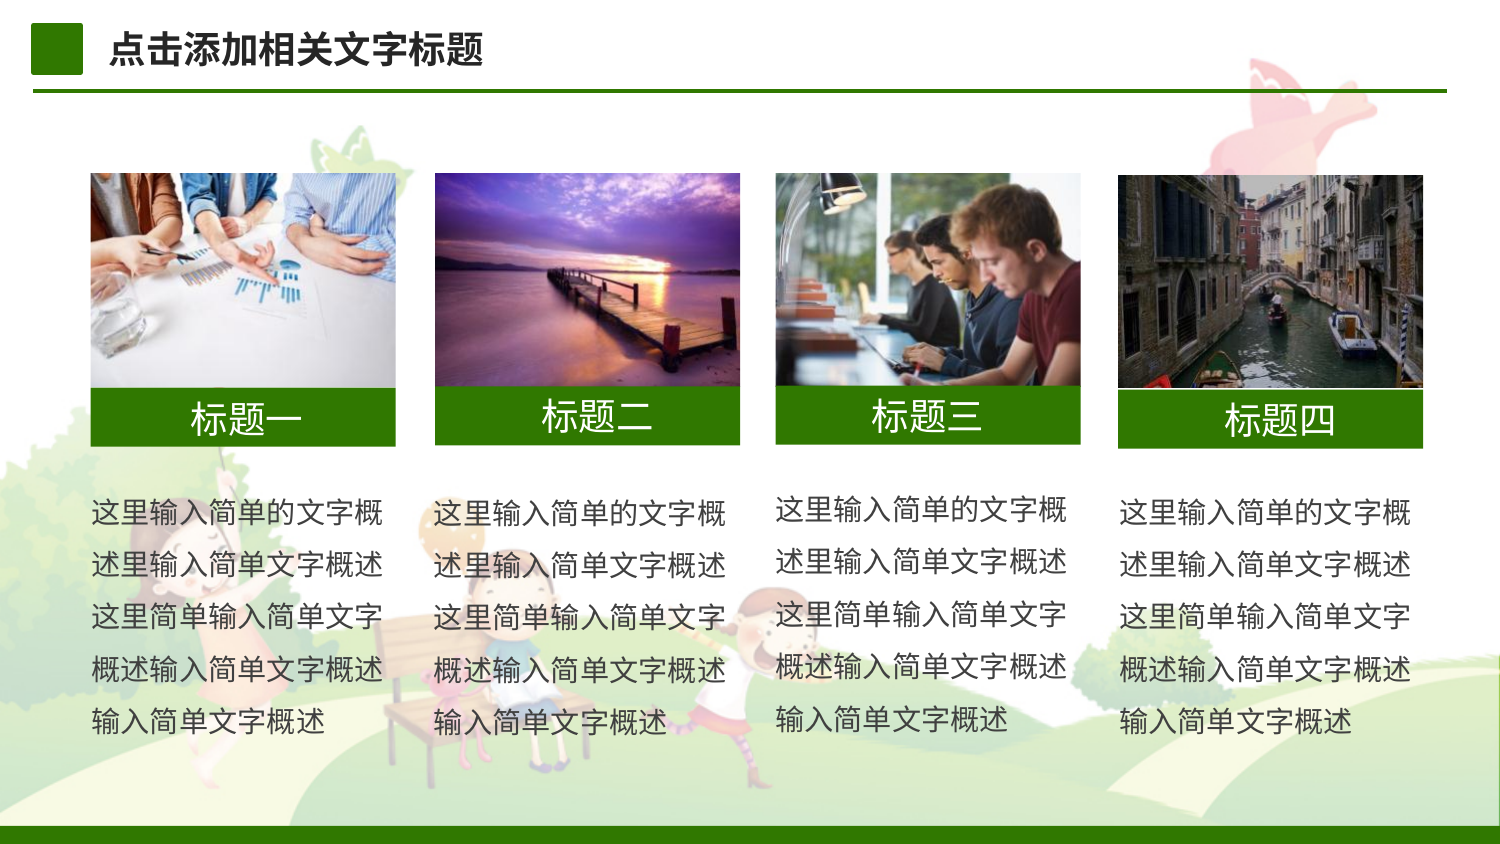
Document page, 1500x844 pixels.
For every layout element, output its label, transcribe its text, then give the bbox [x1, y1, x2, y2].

text_box 这里输入简单的文字概述里输入简单文字概述这里简单输入简单文字概述输入简单文字概述输入简单文字概述 [419, 470, 750, 748]
text_box [433, 384, 742, 447]
picture [0, 0, 1500, 824]
text_box [1116, 387, 1425, 451]
text_box [88, 172, 398, 386]
text_box [31, 23, 83, 75]
text_box [1116, 173, 1425, 387]
text_box 这里输入简单的文字概述里输入简单文字概述这里简单输入简单文字概述输入简单文字概述输入简单文字概述 [1104, 469, 1436, 746]
text_box [774, 383, 1083, 447]
text_box 这里输入简单的文字概述里输入简单文字概述这里简单输入简单文字概述输入简单文字概述输入简单文字概述 [76, 469, 408, 746]
text_box 点击添加相关文字标题 [94, 18, 499, 79]
text_box [0, 824, 1500, 844]
text_box 标题二 [526, 385, 669, 446]
text_box 标题四 [1209, 390, 1352, 450]
text_box [774, 172, 1083, 383]
text_box 这里输入简单的文字概述里输入简单文字概述这里简单输入简单文字概述输入简单文字概述输入简单文字概述 [760, 466, 1092, 744]
text_box [433, 172, 742, 384]
text_box 标题三 [857, 385, 1000, 446]
text_box [88, 386, 398, 449]
text_box 标题一 [175, 388, 319, 449]
